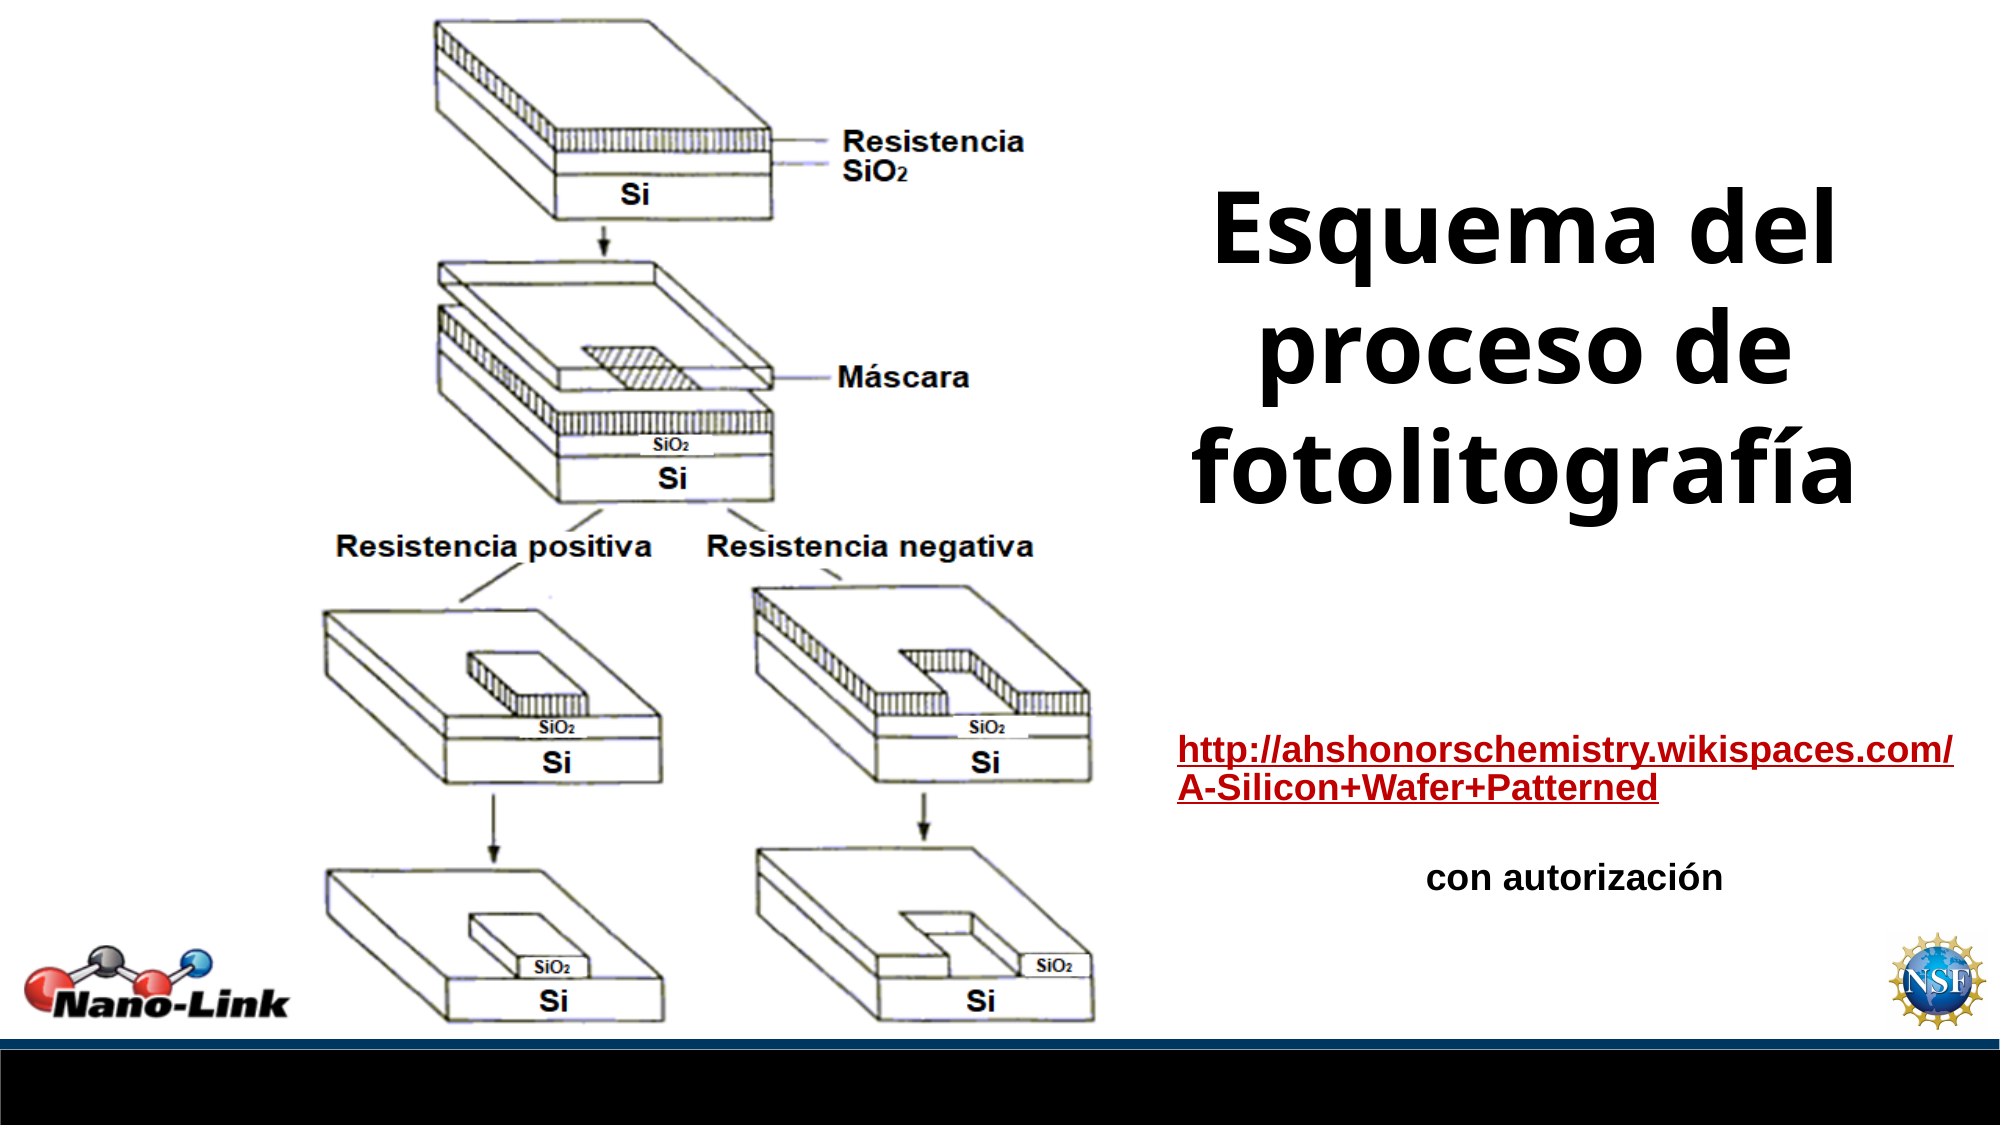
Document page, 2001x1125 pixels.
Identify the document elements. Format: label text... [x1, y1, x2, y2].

picture [16, 0, 1113, 1032]
text_box http://ahshonorschemistry.wikispaces.com/A-Silicon+Wafer+Patterned con autorización [1162, 717, 1988, 868]
text_box Esquema del proceso de fotolitografía [1120, 0, 1951, 688]
picture [1886, 931, 1988, 1032]
